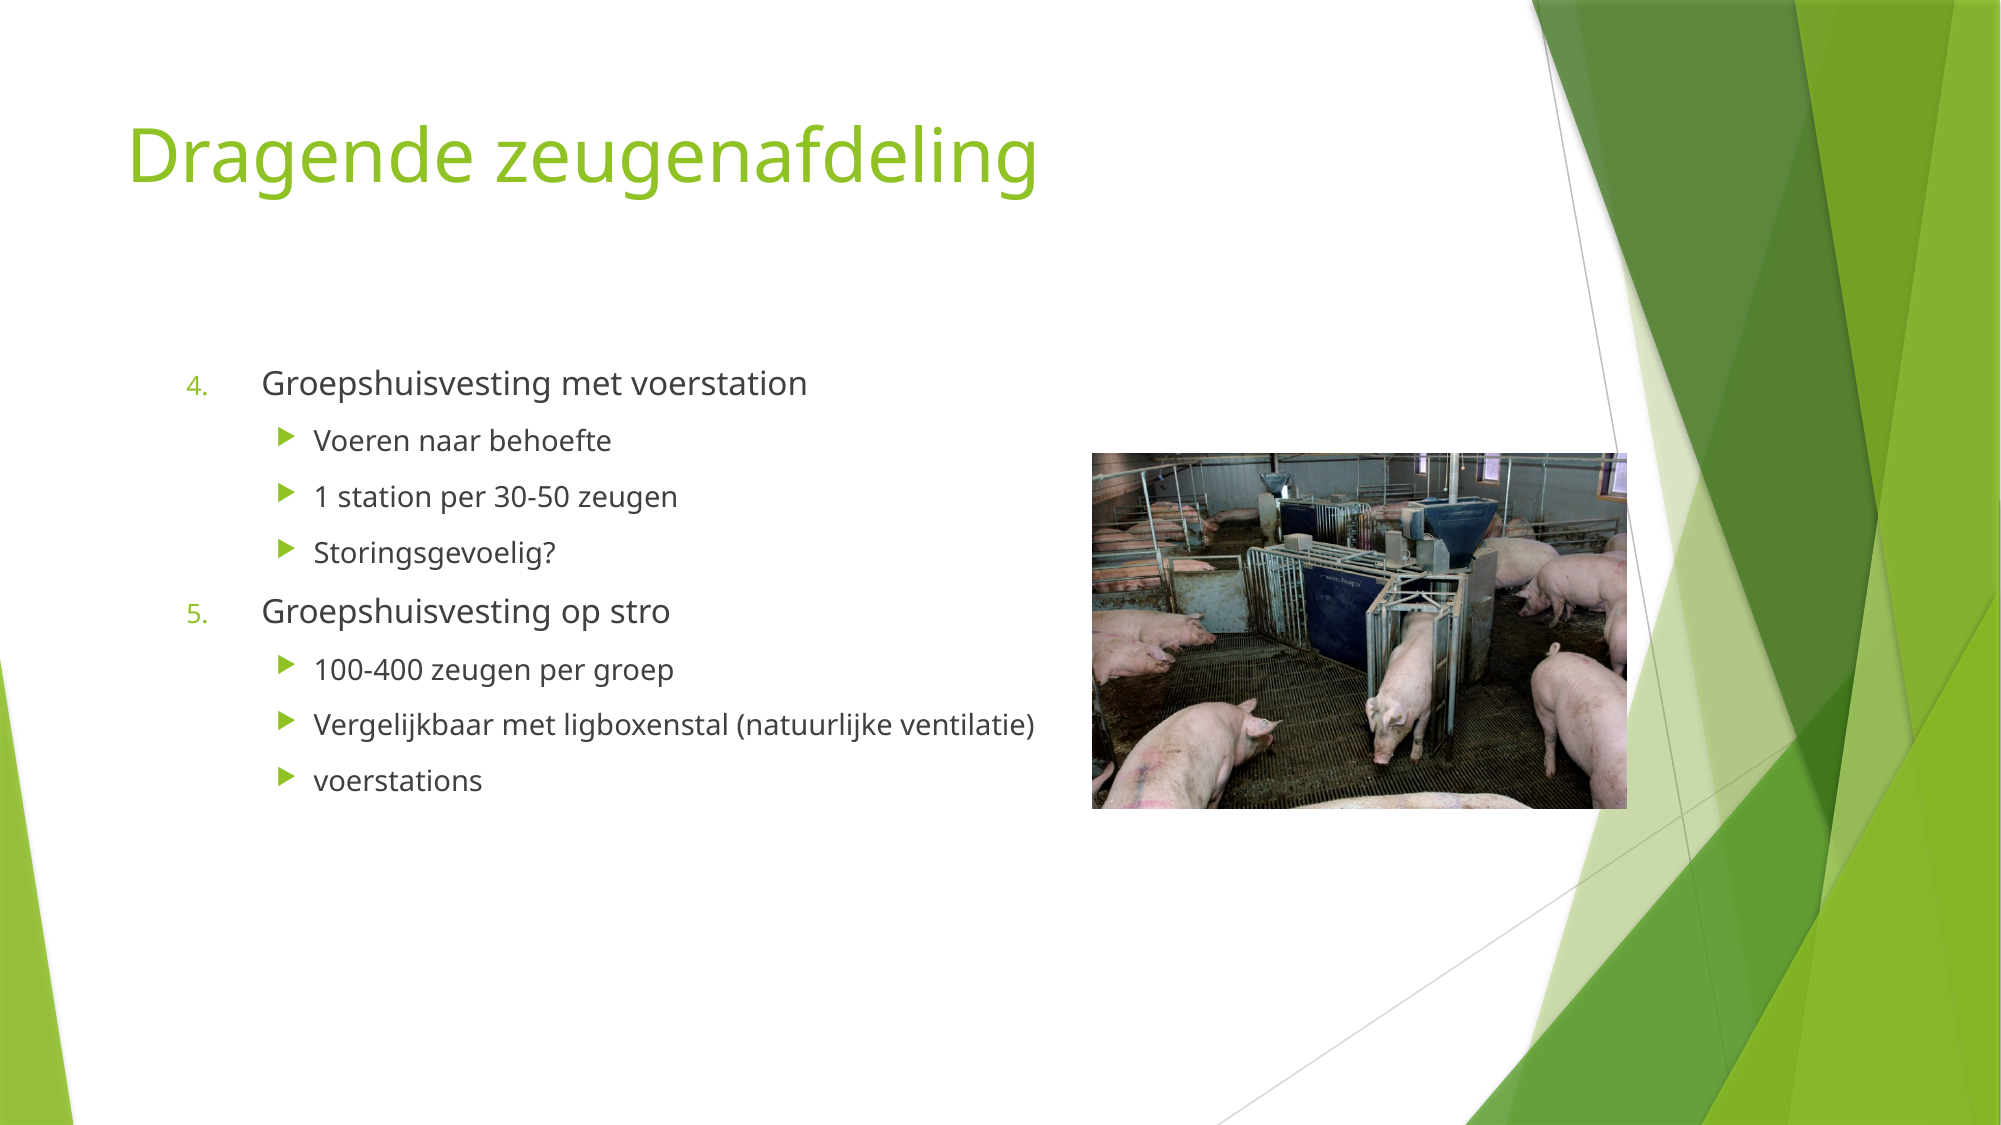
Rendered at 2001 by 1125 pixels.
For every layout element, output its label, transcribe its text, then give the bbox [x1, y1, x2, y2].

picture [1091, 453, 1627, 809]
title Dragende zeugenafdeling [111, 99, 1522, 317]
list Groepshuisvesting met voerstation Voeren naar behoefte 1 station per 30-50 zeugen Storingsgevoelig? Groepshuisvesting op stro 100-400 zeugen per groep Vergelijkbaar met ligboxenstal (natuurlijke ventilatie) voerstations [111, 354, 1522, 992]
